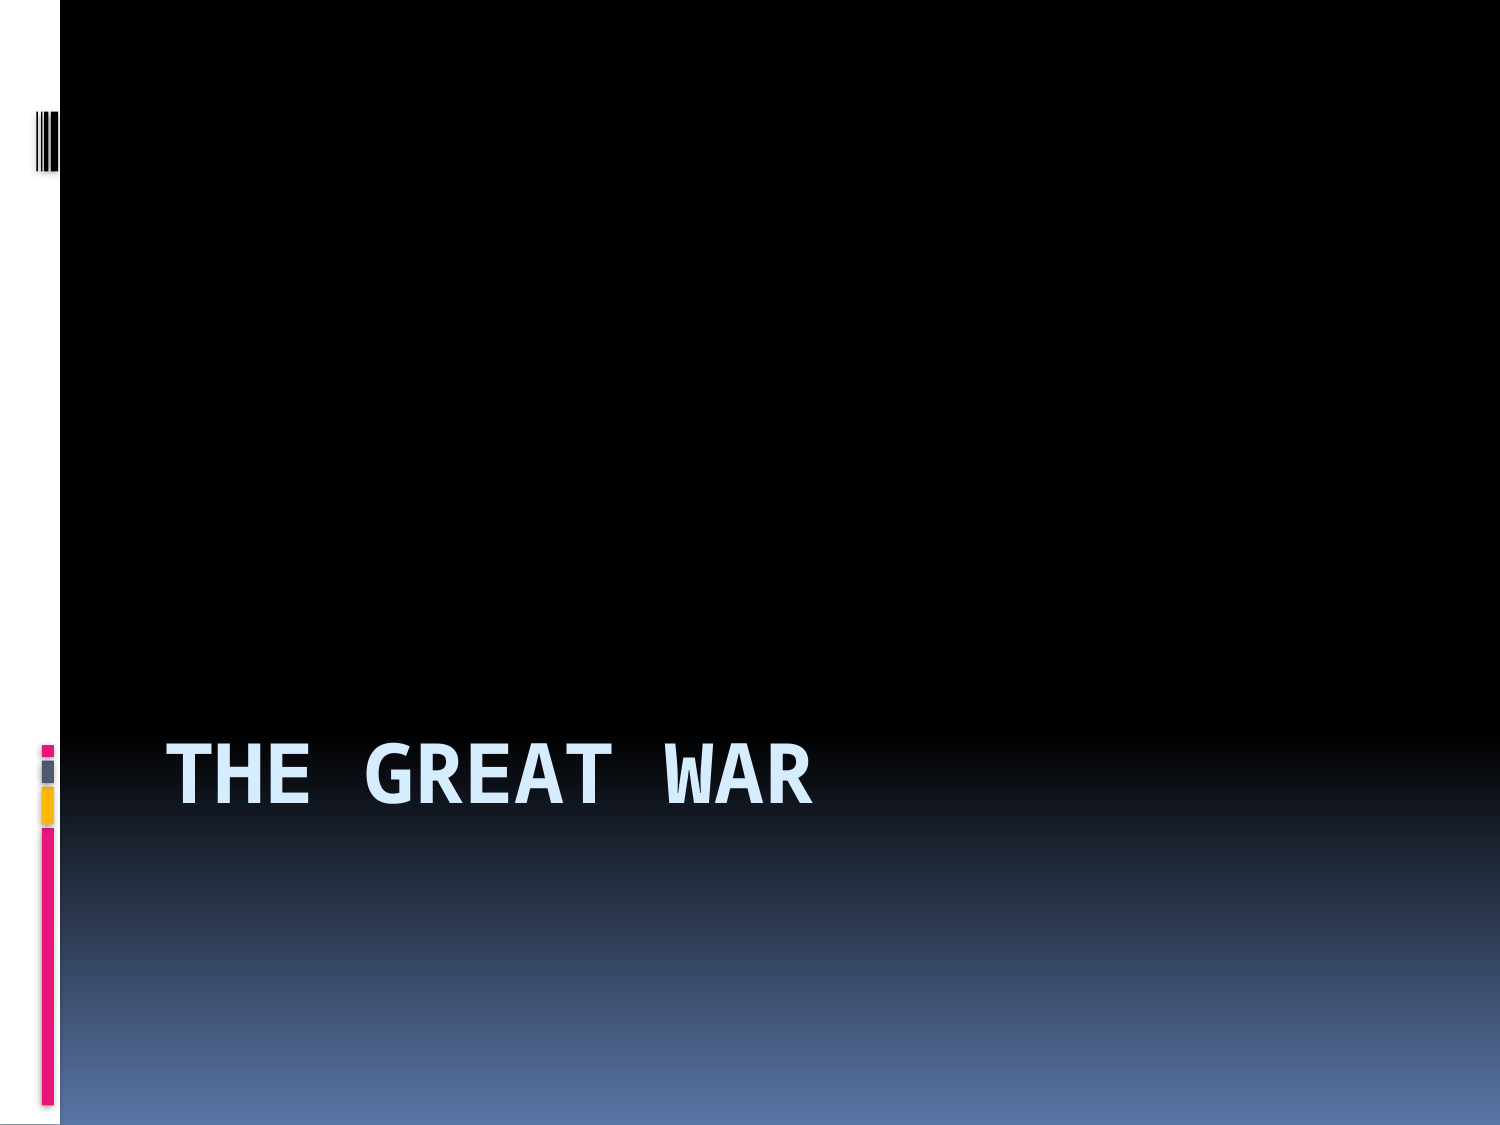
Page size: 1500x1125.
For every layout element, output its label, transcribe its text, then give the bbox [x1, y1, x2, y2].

title The Great War [150, 712, 1425, 1037]
